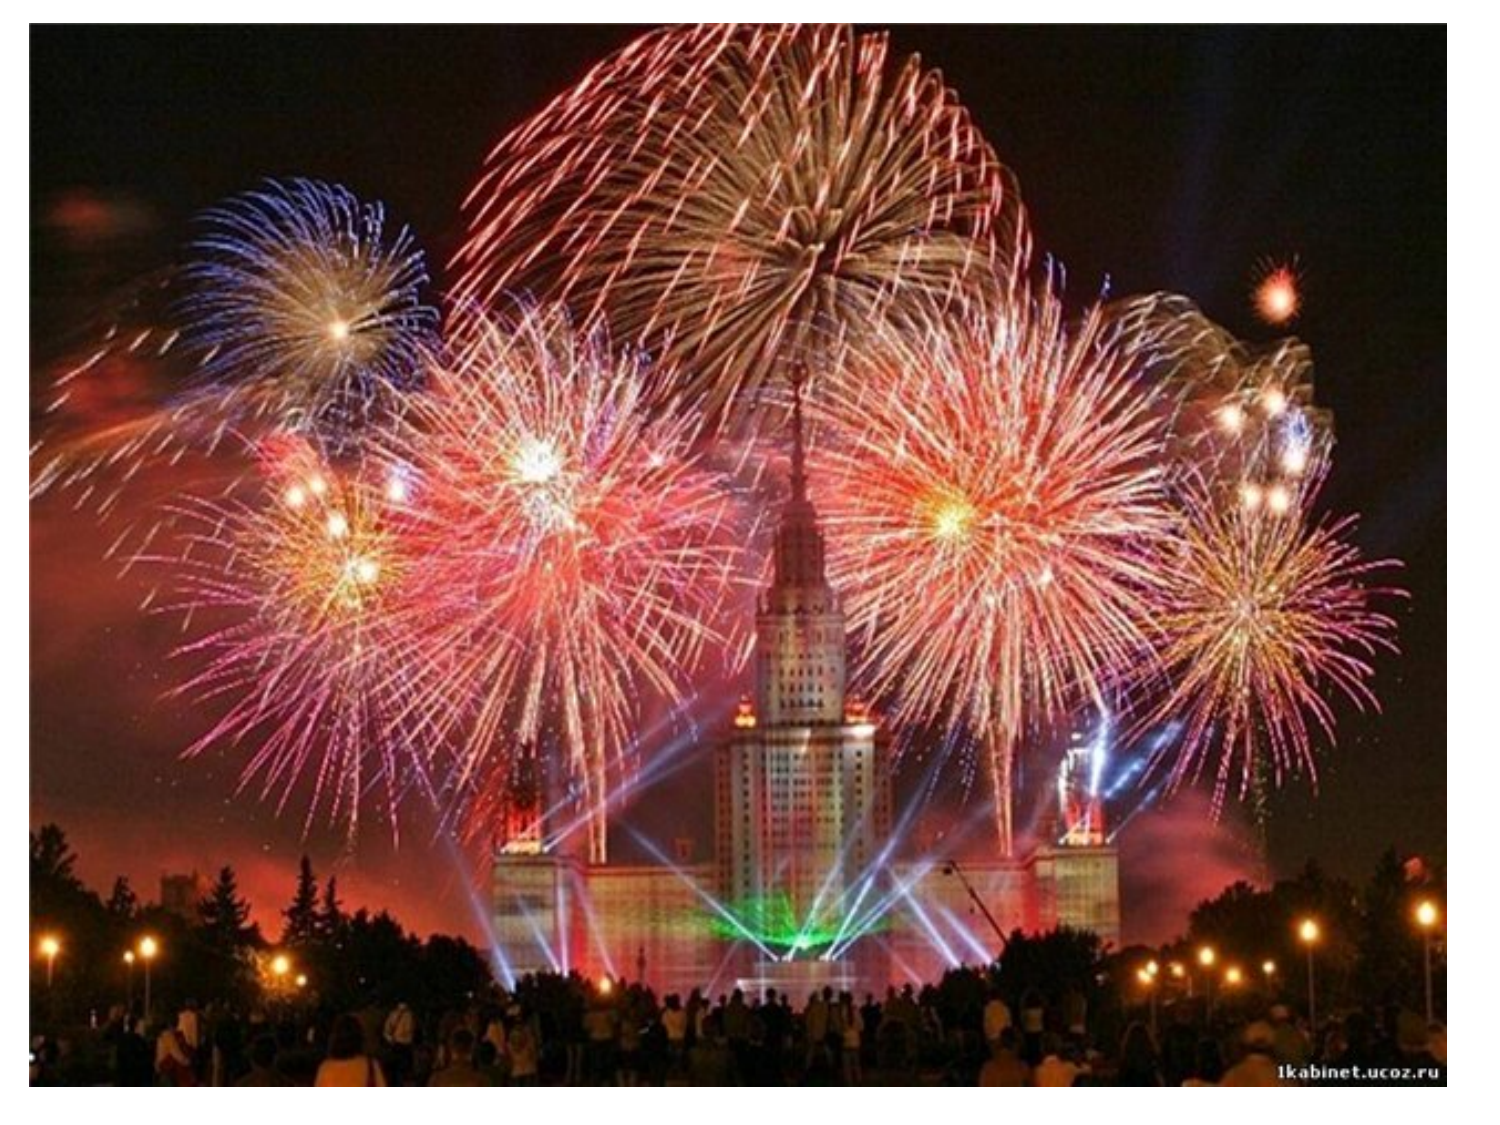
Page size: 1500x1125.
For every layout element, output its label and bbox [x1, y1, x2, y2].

picture [28, 22, 1447, 1087]
